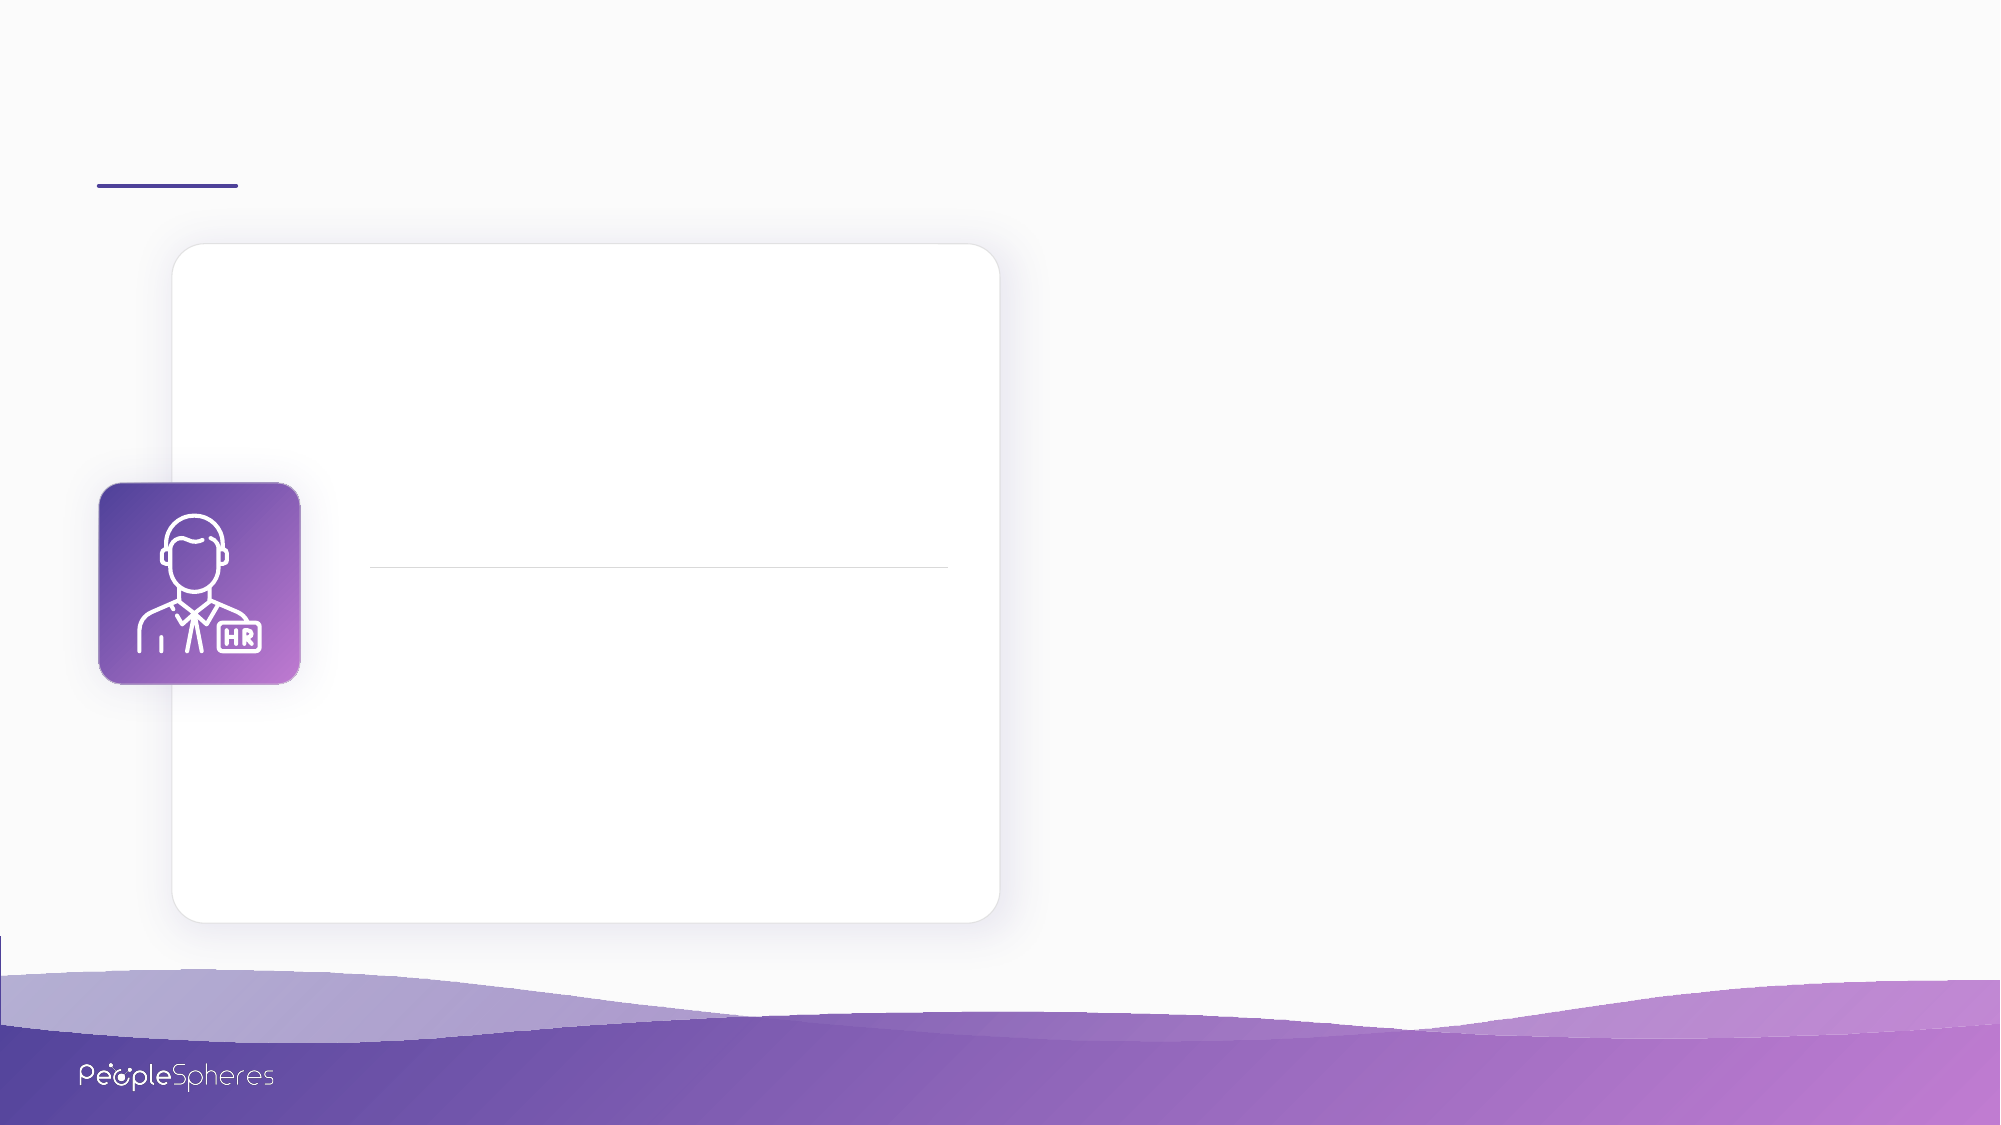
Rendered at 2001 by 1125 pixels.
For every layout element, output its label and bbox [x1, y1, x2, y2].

picture [79, 1063, 274, 1093]
